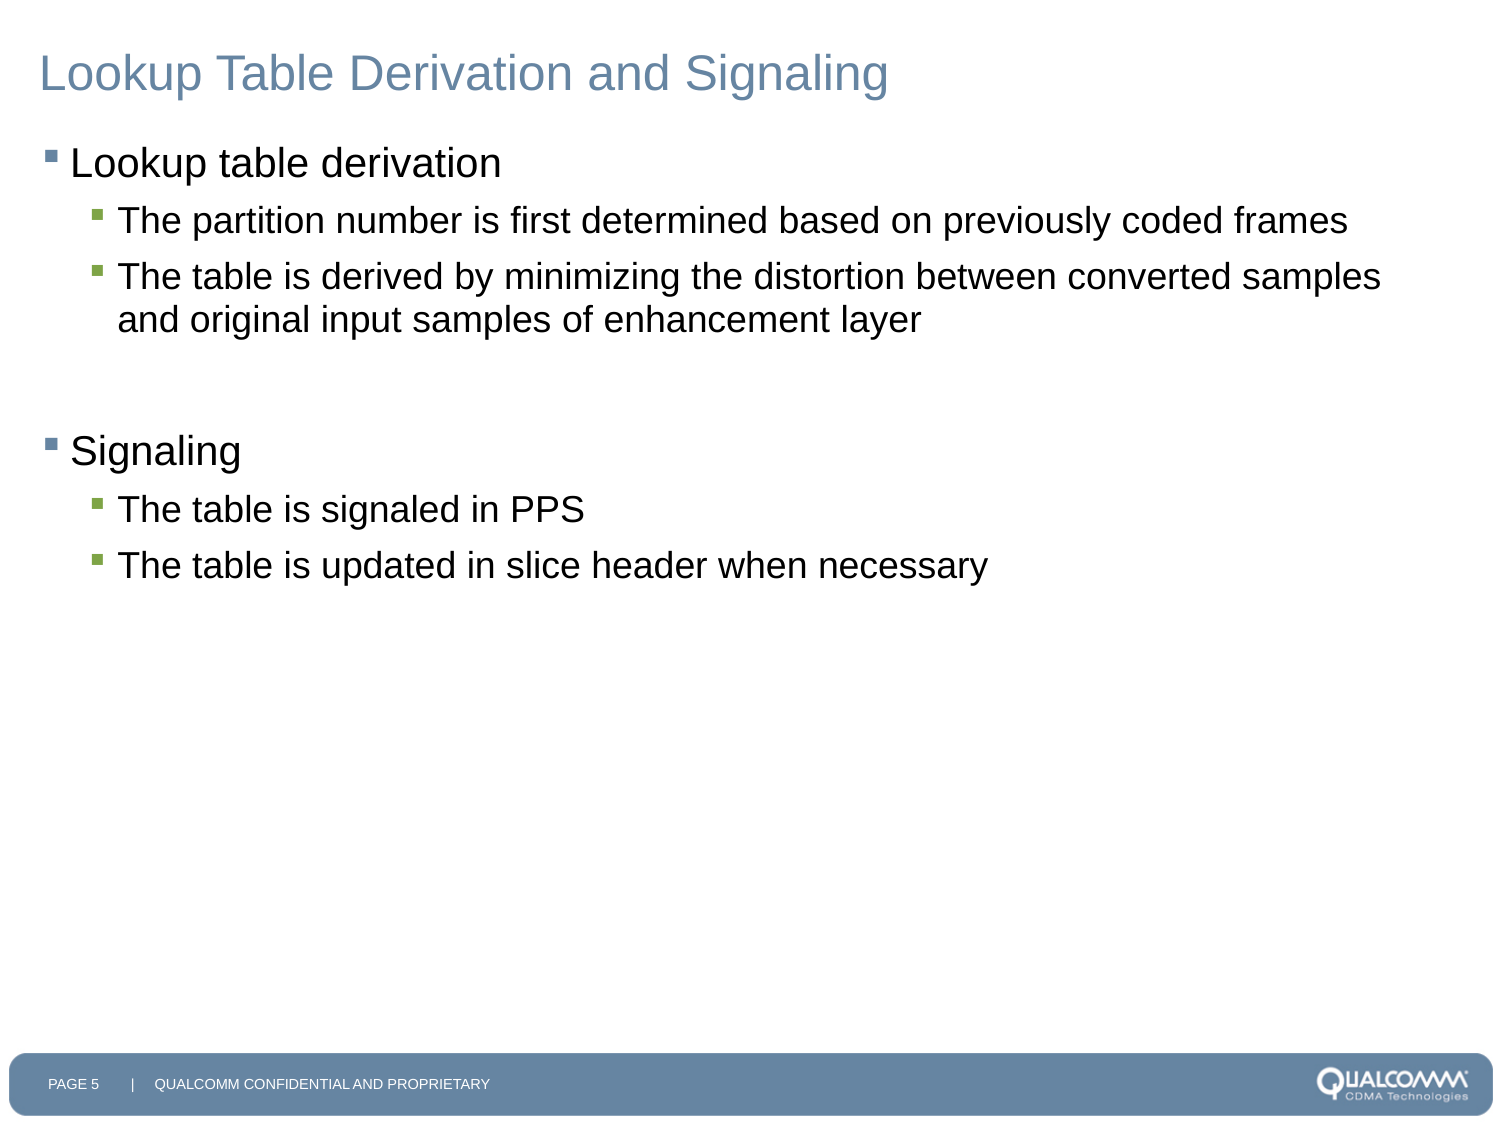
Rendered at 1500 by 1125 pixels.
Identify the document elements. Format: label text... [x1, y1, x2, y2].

list Lookup table derivation The partition number is first determined based on previously coded frames The table is derived by minimizing the distortion between converted samples and original input samples of enhancement layer Signaling The table is signaled in PPS The table is updated in slice header when necessary [26, 131, 1457, 1004]
title Lookup Table Derivation and Signaling [23, 44, 1457, 138]
picture [0, 1048, 1500, 1125]
